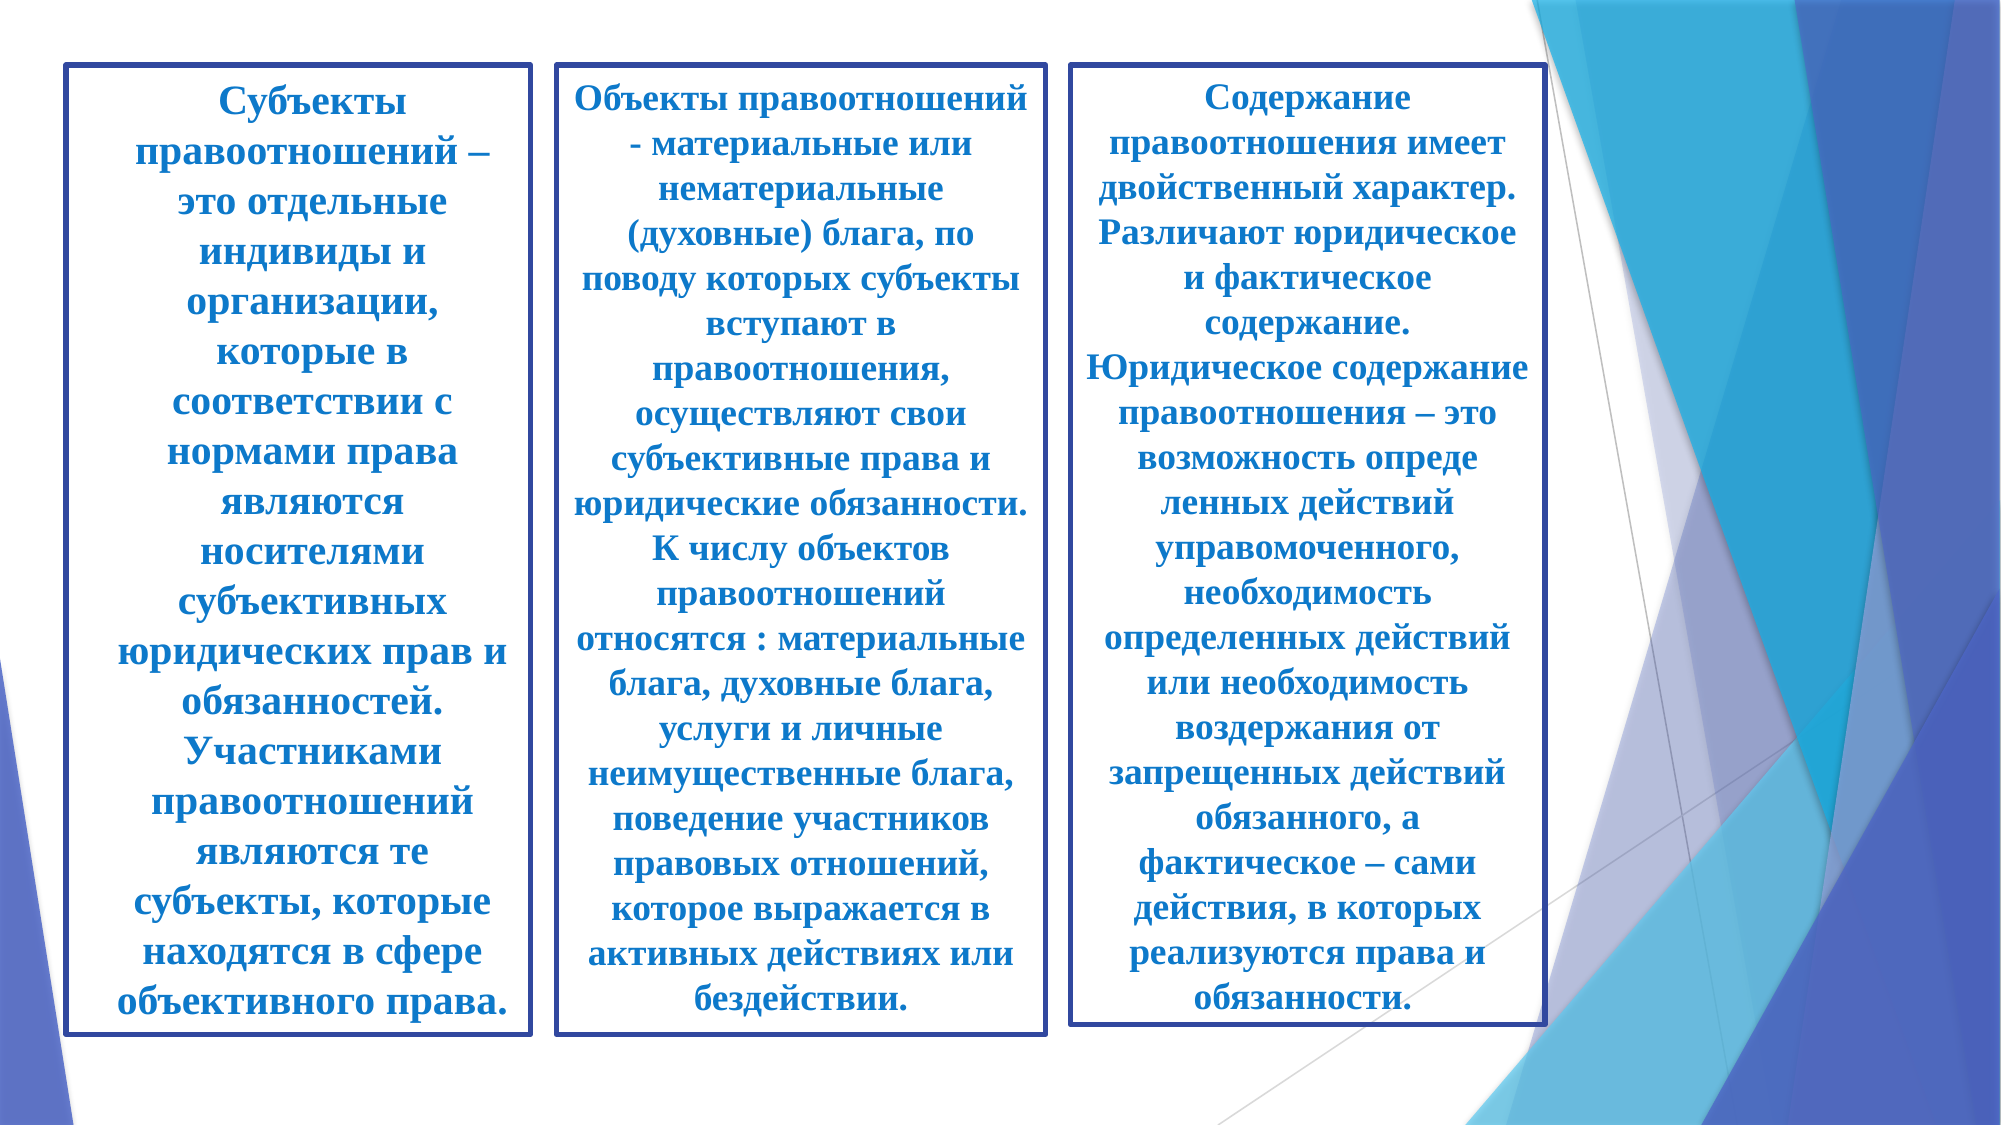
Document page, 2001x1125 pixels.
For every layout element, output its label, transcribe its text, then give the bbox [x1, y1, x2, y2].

text_box Содержание правоотношения имеет двойственный характер. Раз­личают юридическое и фактическое содержание. Юридическое содержание правоотношения – это возможность опреде­ленных действий управомоченного, необходимость определенных действий или необходимость воздержания от запрещенных действий обязанного, а фактическое – сами действия, в которых реализуются права и обязанности. [1070, 64, 1545, 1025]
list Субъекты правоотношений – это отдельные индивиды и организации, которые в соответствии с нормами права являются носителями субъективных юридических прав и обязанностей. Участниками правоотношений являются те субъекты, которые находятся в сфере объективного права. [66, 65, 531, 1035]
list Объекты правоотношений - материальные или нематериальные (духовные) блага, по поводу которых субъекты вступают в правоотношения, осуществляют свои субъективные права и юридические обязанности. К числу объектов правоотношений относятся : материальные блага, ду­ховные блага, услуги и личные неимущественные блага, поведение участни­ков правовых отношений, которое выражается в активных действиях или бездействии. [556, 65, 1046, 1035]
